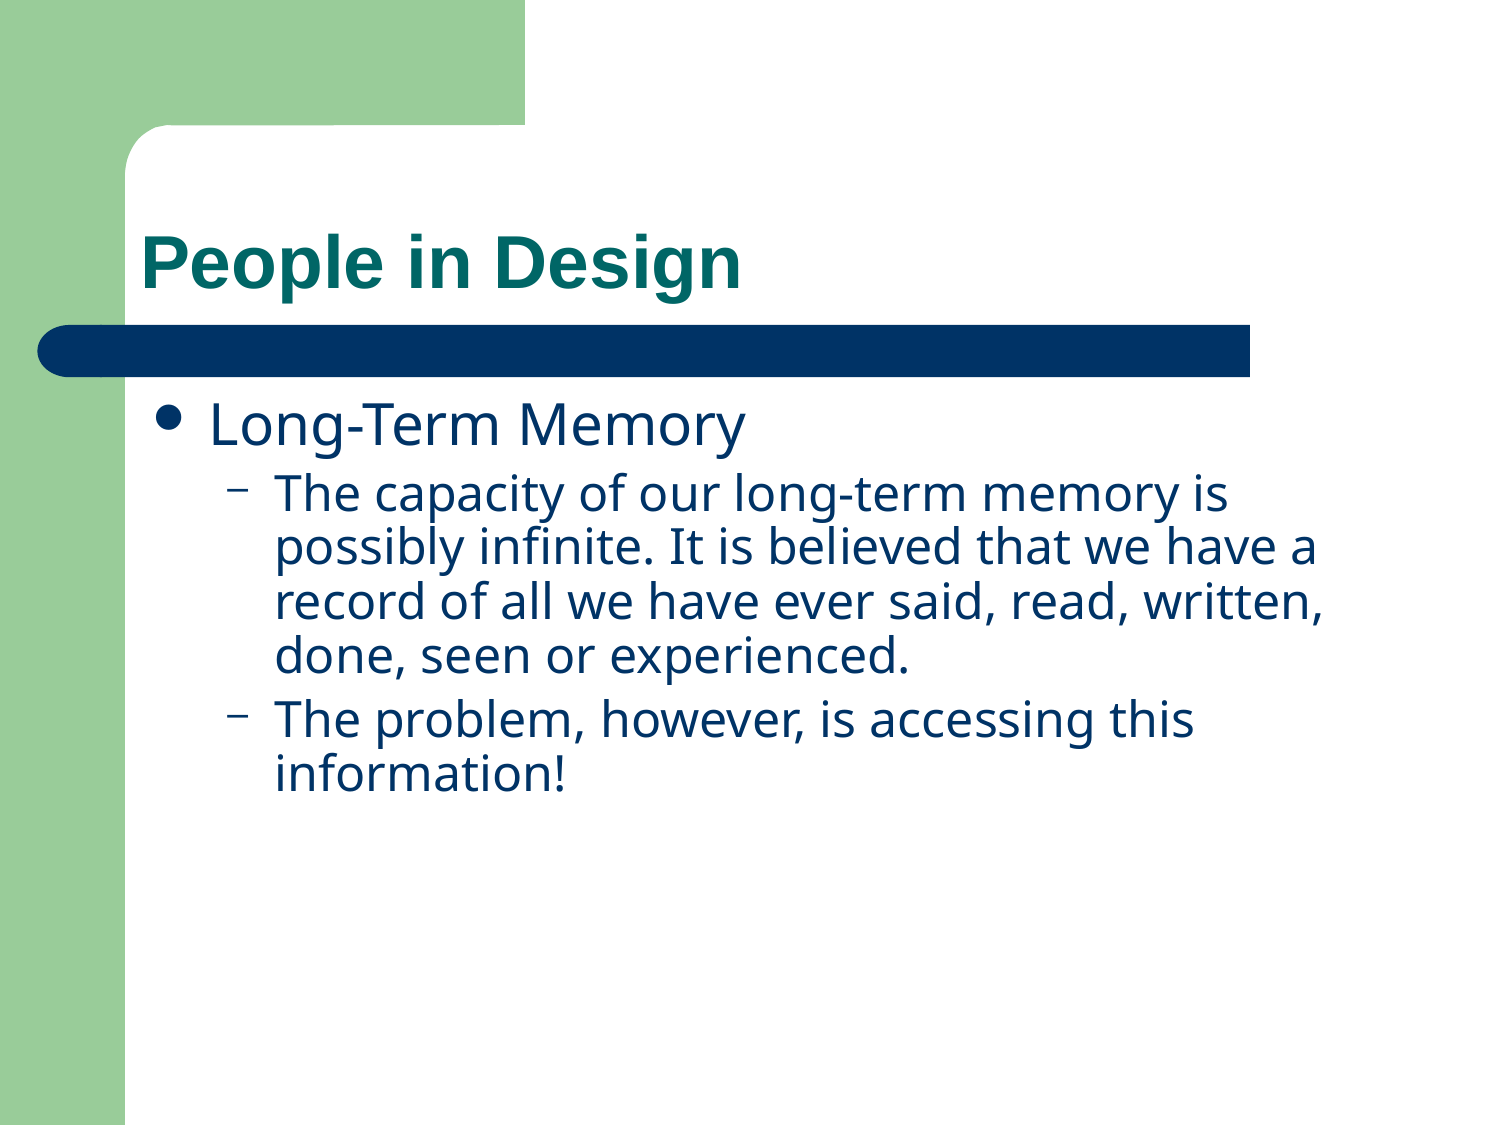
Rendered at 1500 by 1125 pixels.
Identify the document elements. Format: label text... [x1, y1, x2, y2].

title People in Design [124, 124, 1426, 313]
list Long-Term Memory The capacity of our long-term memory is possibly infinite. It is believed that we have a record of all we have ever said, read, written, done, seen or experienced. The problem, however, is accessing this information! [137, 387, 1400, 999]
